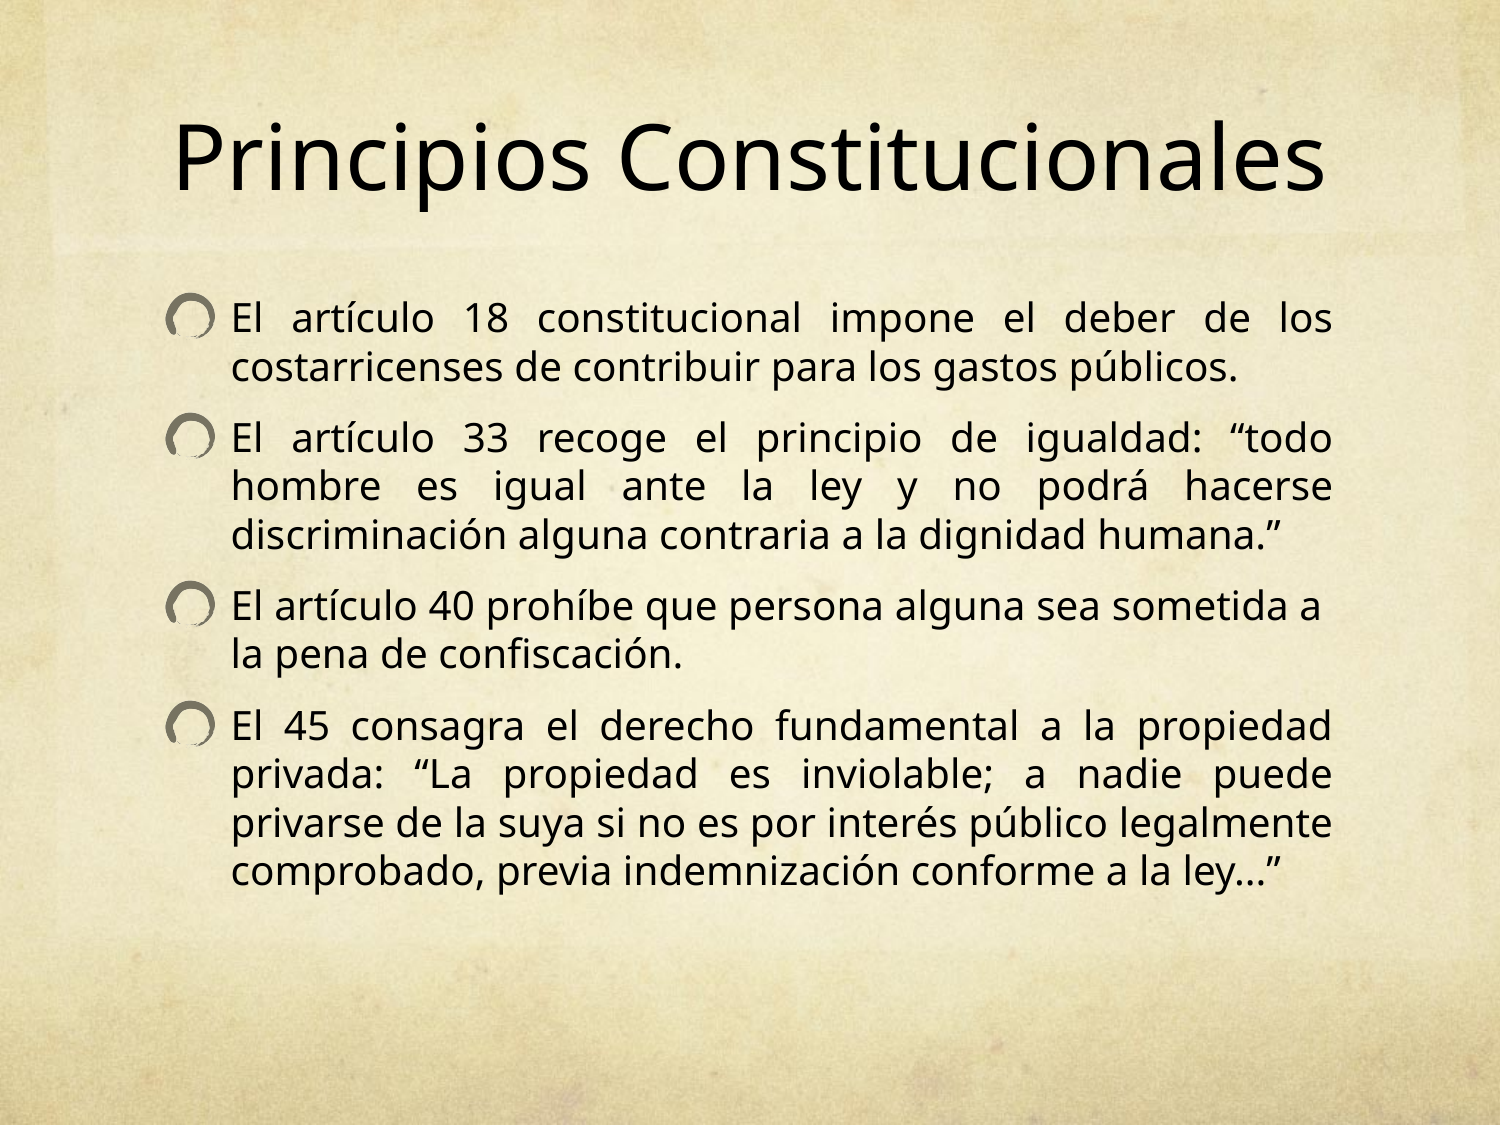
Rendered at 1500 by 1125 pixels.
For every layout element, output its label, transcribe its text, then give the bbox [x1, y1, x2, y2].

list El artículo 18 constitucional impone el deber de los costarricenses de contribuir para los gastos públicos. El artículo 33 recoge el principio de igualdad: “todo hombre es igual ante la ley y no podrá hacerse discriminación alguna contraria a la dignidad humana.” El artículo 40 prohíbe que persona alguna sea sometida a la pena de confiscación. El 45 consagra el derecho fundamental a la propiedad privada: “La propiedad es inviolable; a nadie puede privarse de la suya si no es por interés público legalmente comprobado, previa indemnización conforme a la ley...” [150, 284, 1350, 950]
title Principios Constitucionales [150, 82, 1350, 225]
picture [0, 0, 1500, 1125]
